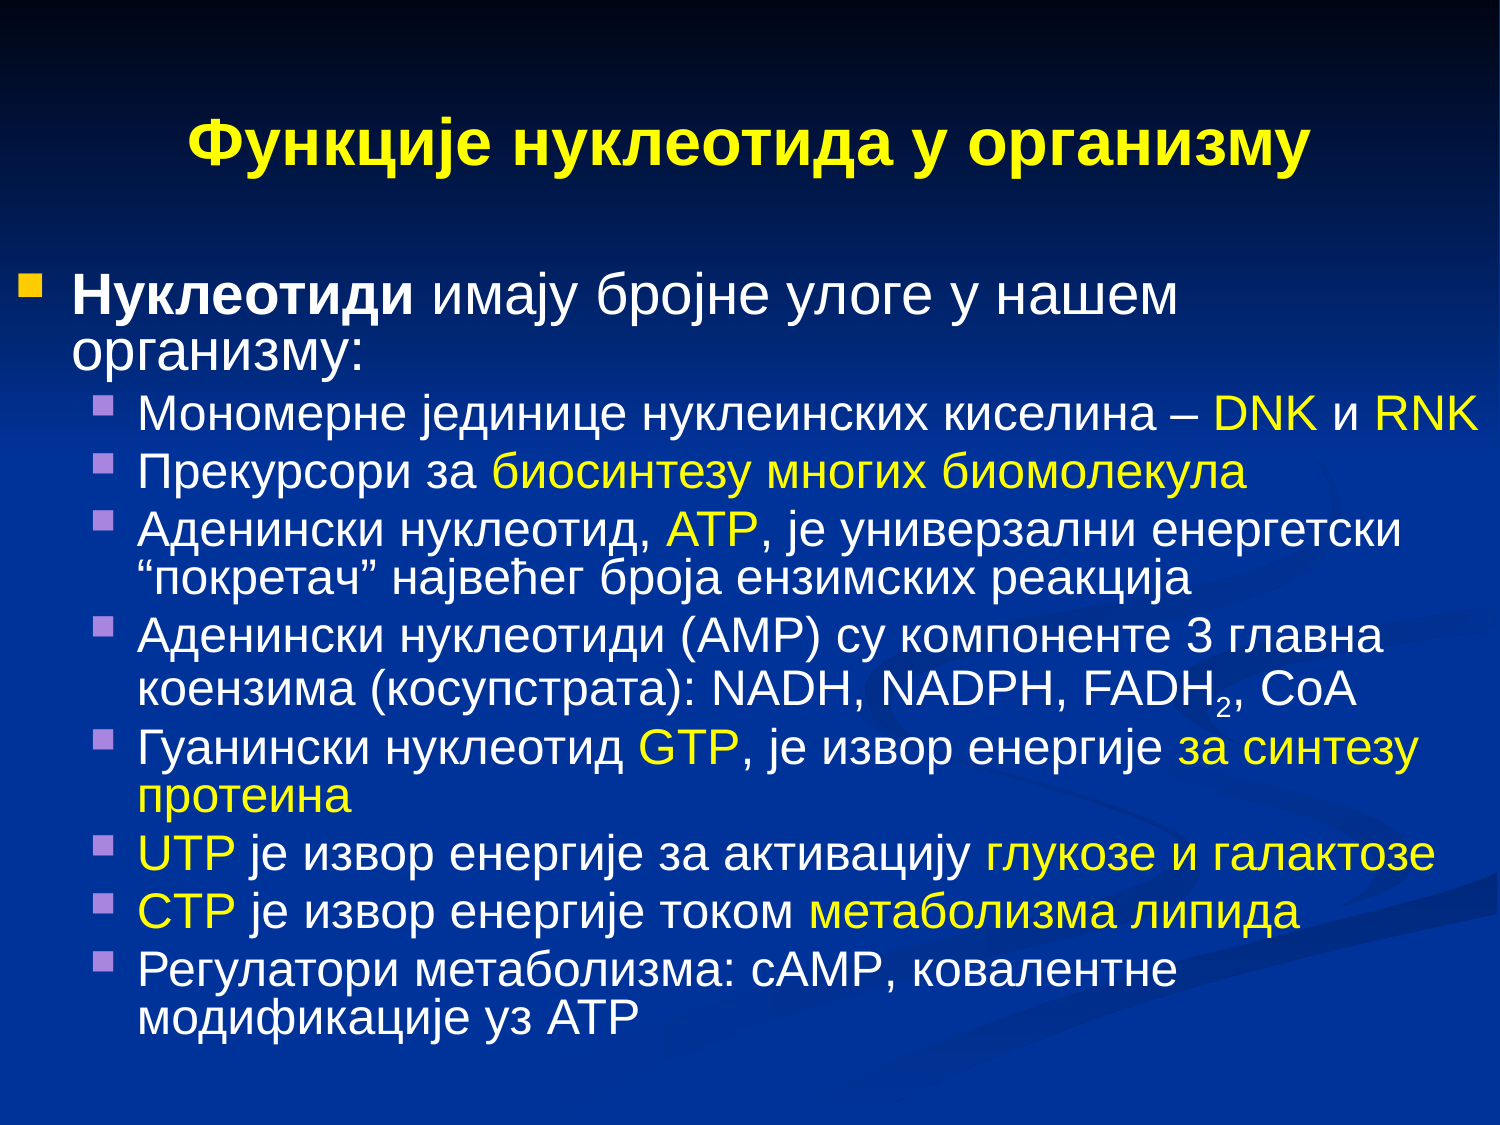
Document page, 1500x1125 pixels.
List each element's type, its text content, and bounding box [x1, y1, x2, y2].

list Нуклеотиди имају бројне улоге у нашем организму: Мономерне јединице нуклеинских киселина – DNK и RNK Прекурсори за биосинтезу многих биомолекула Аденински нуклеотид, ATP, је универзални енергетски “покретач” највећег броја ензимских реакција Аденински нуклеотиди (AMP) су компоненте 3 главна коензима (косупстрата): NADH, NADPH, FADH2, CoA Гуанински нуклеотид GTP, је извор енергије за синтезу протеина UTP је извор енергије за активацију глукозе и галактозе CTP је извор енергије током метаболизма липида Регулатори метаболизма: cAMP, ковалентне модификације уз ATP [0, 262, 1500, 1125]
title Функције нуклеотида у организму [74, 44, 1426, 233]
